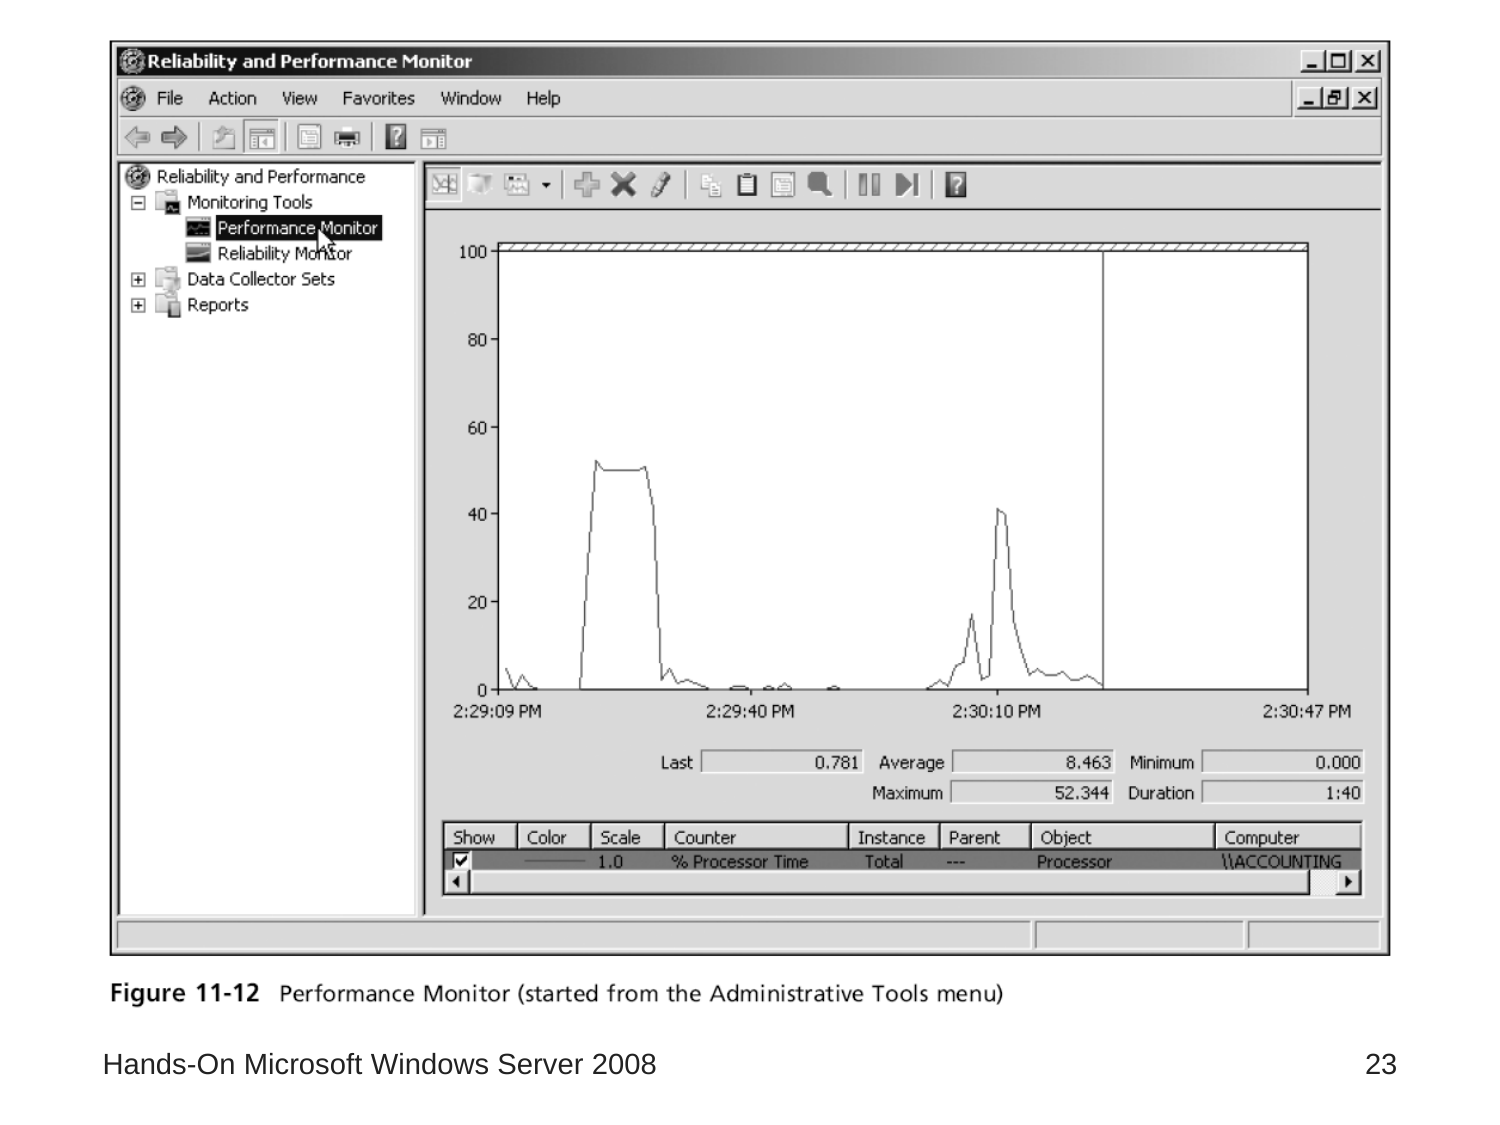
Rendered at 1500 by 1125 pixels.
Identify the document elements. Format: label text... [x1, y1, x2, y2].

slide_number 23 [1074, 1037, 1413, 1101]
footer Hands-On Microsoft Windows Server 2008 [87, 1037, 1051, 1101]
picture [104, 37, 1395, 1012]
